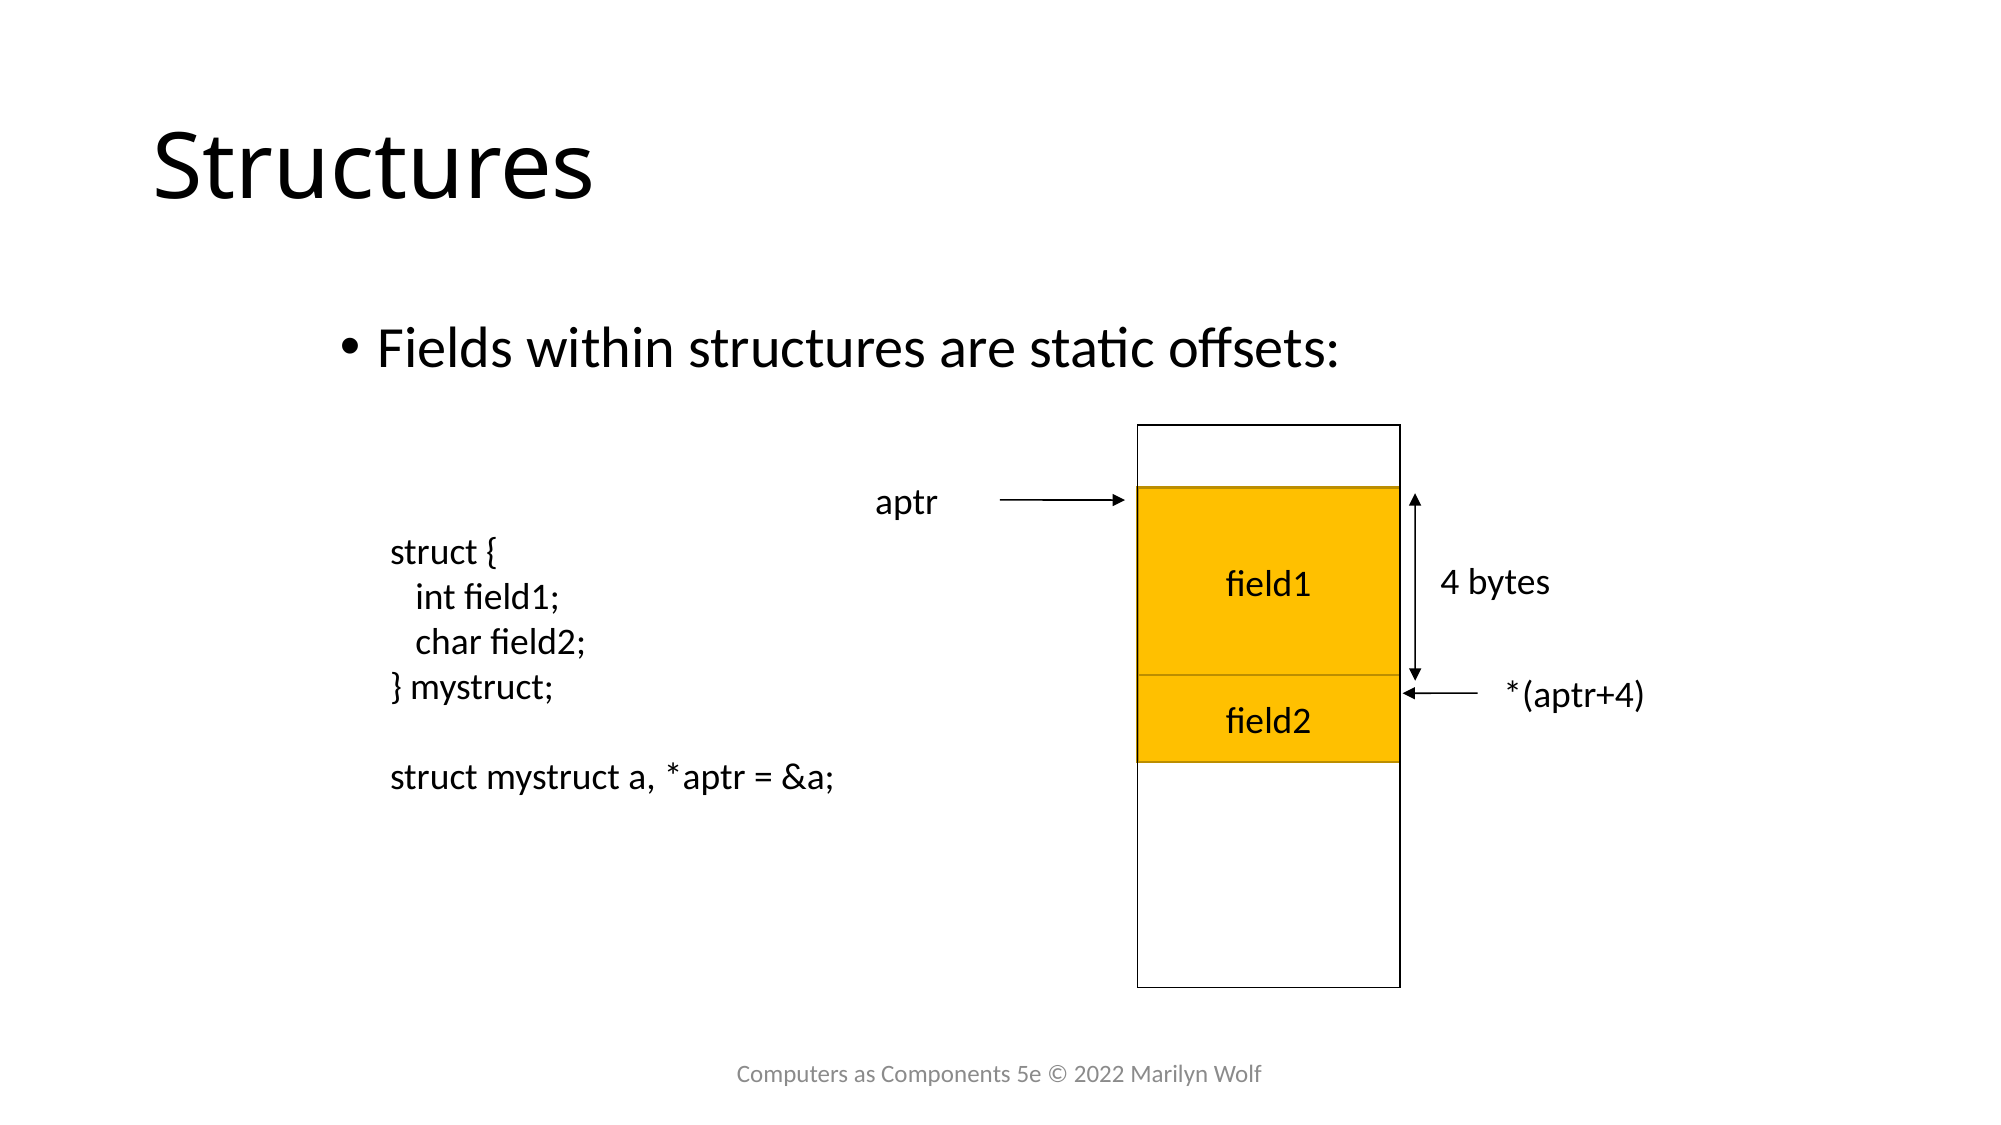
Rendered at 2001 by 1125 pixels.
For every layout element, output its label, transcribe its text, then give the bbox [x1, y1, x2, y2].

text_box [1137, 425, 1400, 988]
text_box struct { int field1; char field2; } mystruct; struct mystruct a, *aptr = &a; [375, 519, 851, 849]
title Structures [137, 59, 1863, 278]
text_box aptr [860, 469, 954, 529]
list Fields within structures are static offsets: [324, 309, 1667, 413]
footer Computers as Components 5e © 2022 Marilyn Wolf [662, 1042, 1338, 1103]
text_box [1414, 493, 1567, 662]
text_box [1402, 662, 1662, 724]
text_box [999, 493, 1126, 507]
